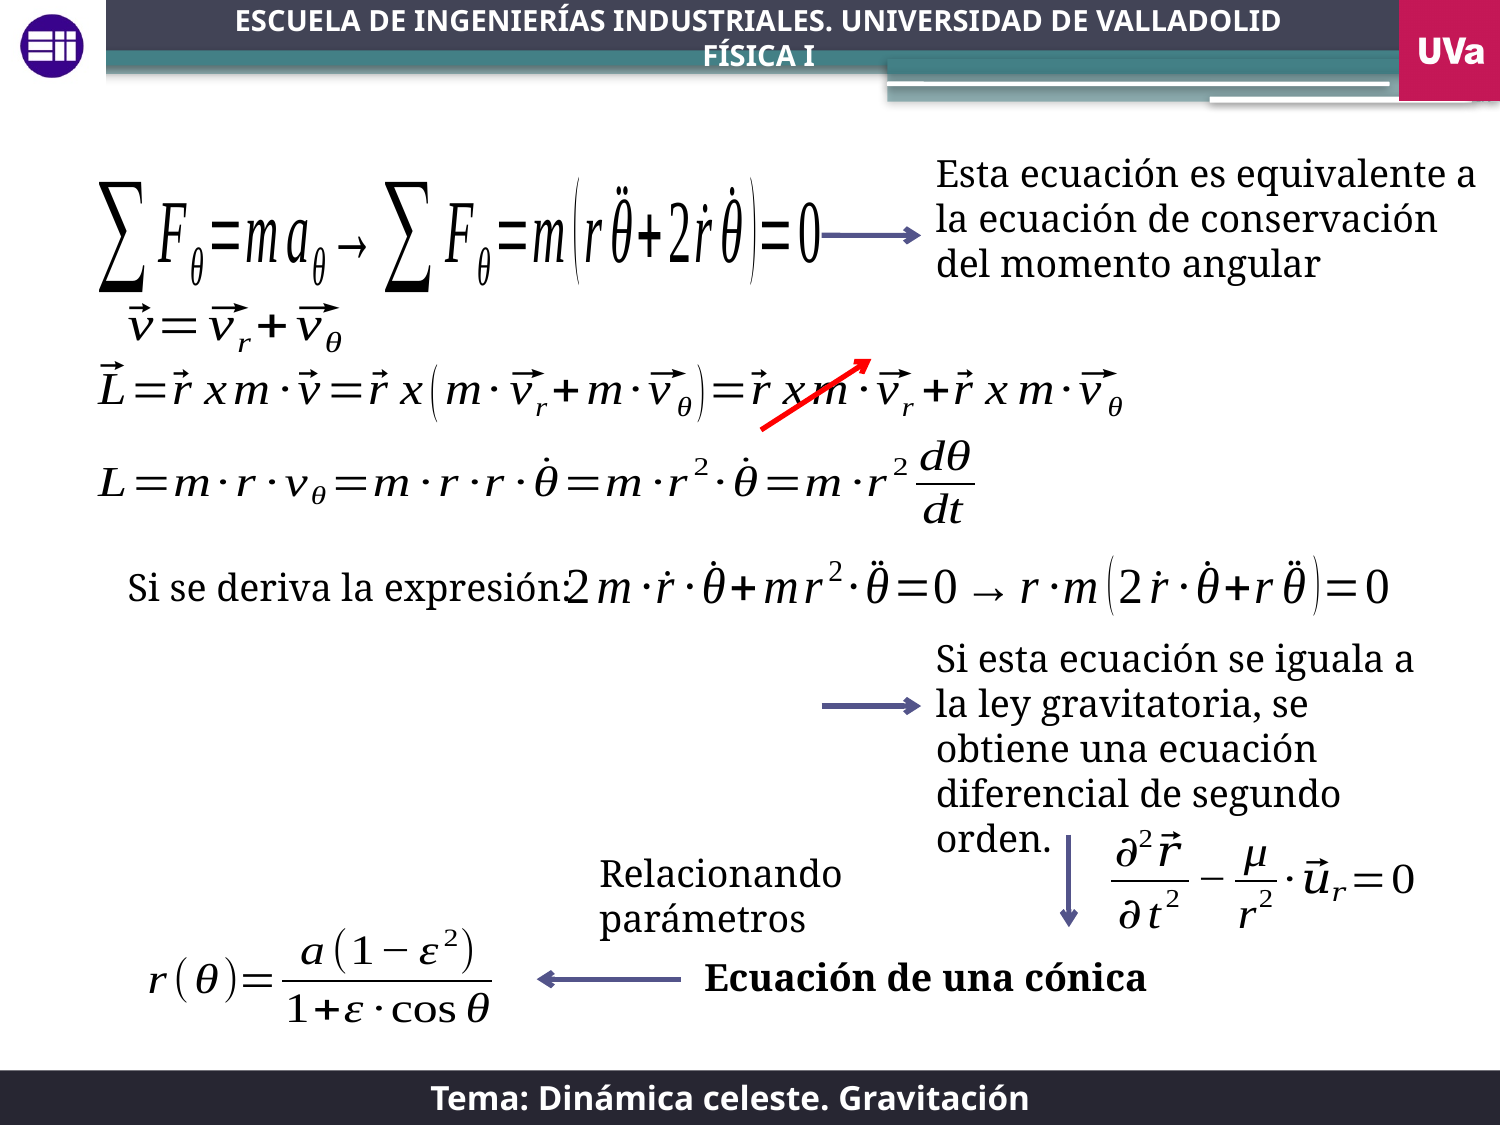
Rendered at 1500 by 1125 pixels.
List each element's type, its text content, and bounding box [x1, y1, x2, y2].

picture [0, 0, 106, 97]
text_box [760, 358, 872, 431]
text_box Ecuación de una cónica [689, 946, 1212, 1006]
text_box [1055, 1069, 1500, 1125]
text_box ESCUELA DE INGENIERÍAS INDUSTRIALES. UNIVERSIDAD DE VALLADOLID FÍSICA I [219, 0, 1298, 80]
text_box Esta ecuación es equivalente a la ecuación de conservación del momento angular [921, 142, 1500, 292]
picture [1399, 0, 1500, 102]
text_box Si esta ecuación se iguala a la ley gravitatoria, se obtiene una ecuación diferencial de segundo orden. [921, 627, 1459, 867]
text_box Si se deriva la expresión: [102, 556, 588, 617]
text_box [0, 1069, 415, 1125]
text_box Tema: Dinámica celeste. Gravitación [415, 1069, 1055, 1125]
text_box Relacionando parámetros [584, 842, 1059, 947]
